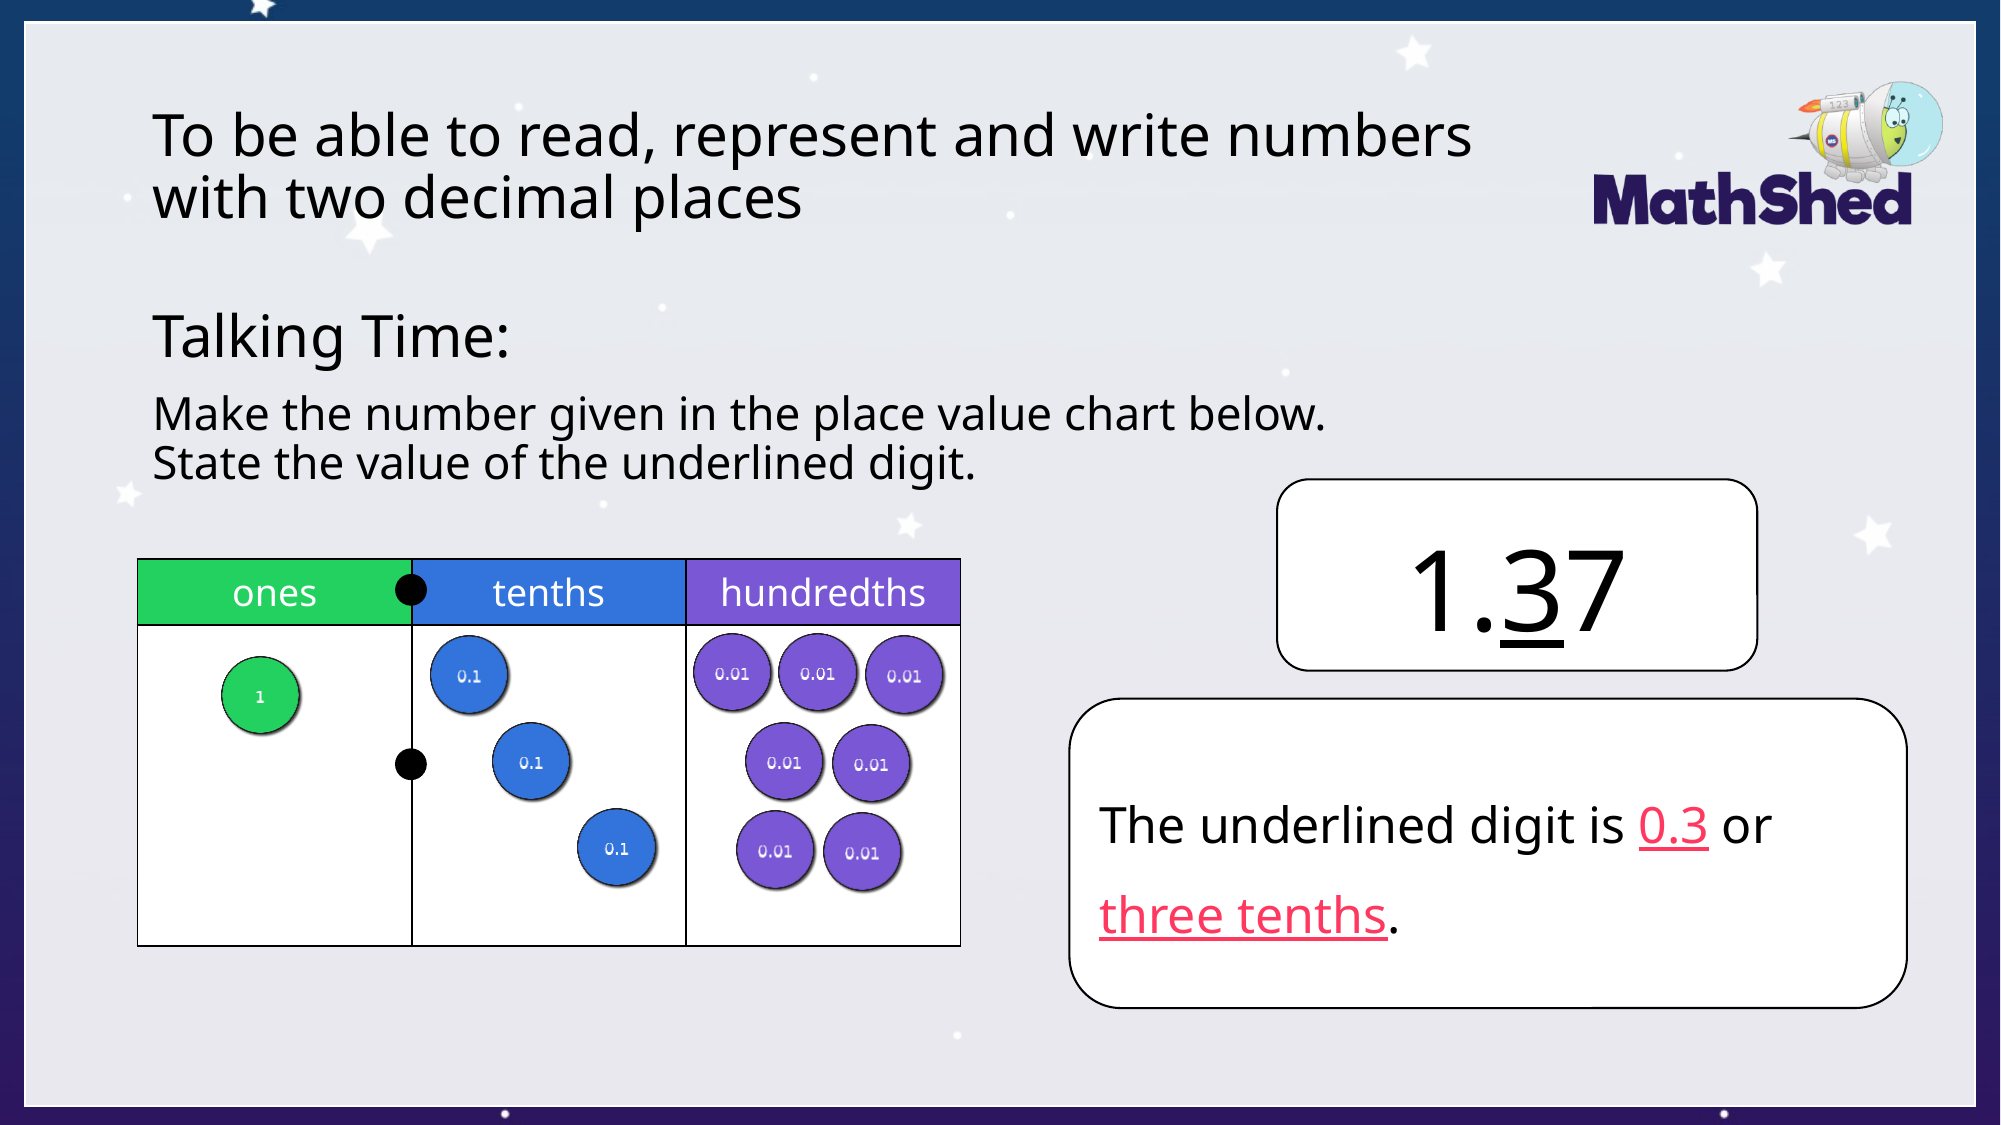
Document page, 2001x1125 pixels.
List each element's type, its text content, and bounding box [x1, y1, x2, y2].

list Talking Time: Make the number given in the place value chart below. State the value of the underlined digit. [137, 299, 1863, 1014]
text_box The underlined digit is 0.3 or three tenths. [1068, 697, 1908, 1010]
text_box 1.37 [1276, 478, 1759, 672]
table_header hundredths [687, 560, 960, 624]
table_cell [413, 626, 685, 945]
table_cell [138, 626, 411, 945]
title To be able to read, represent and write numbers with two decimal places [137, 59, 1578, 278]
table_header ones [138, 560, 411, 624]
picture [0, 0, 2001, 1125]
text_box [395, 573, 427, 606]
table_cell [687, 626, 960, 945]
text_box [394, 748, 427, 781]
table_header tenths [413, 560, 685, 624]
